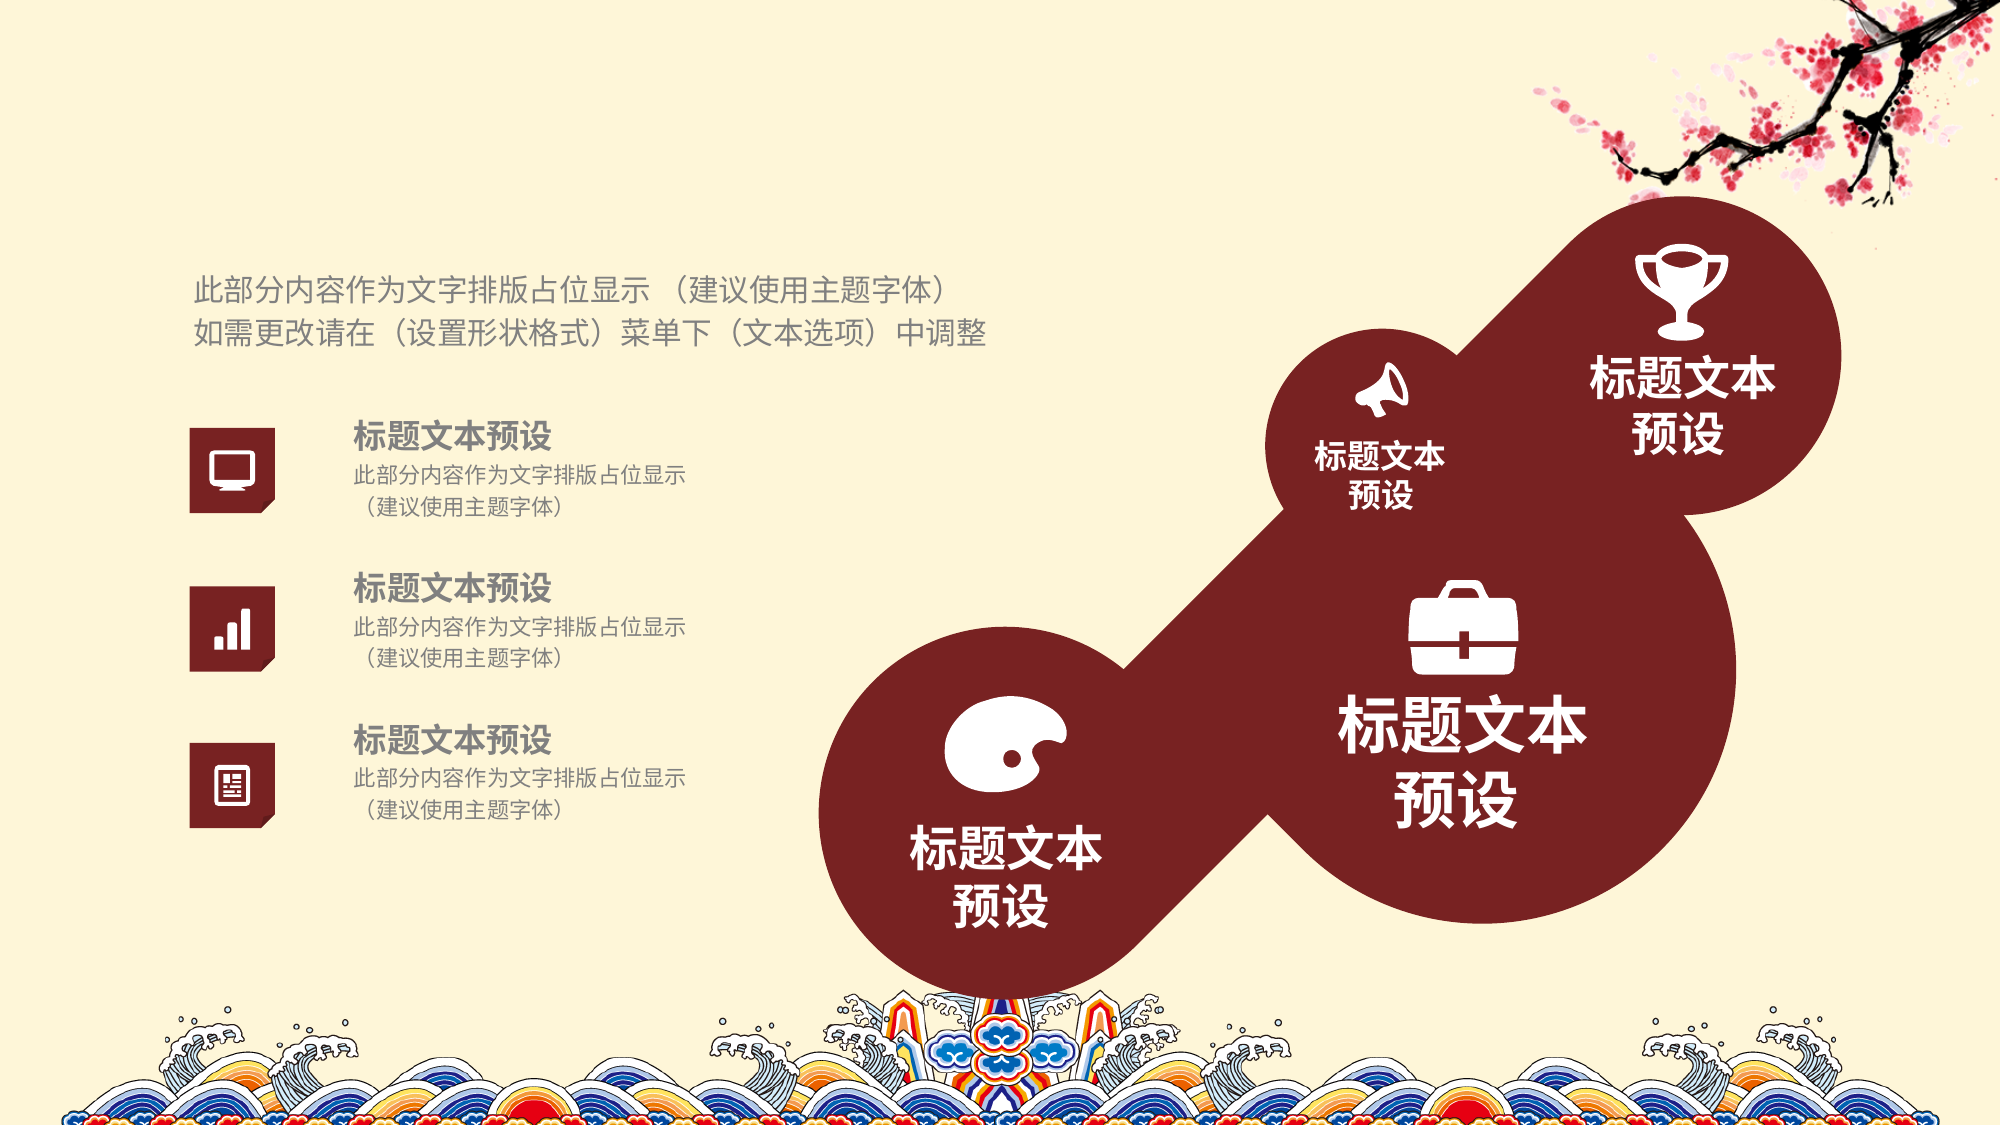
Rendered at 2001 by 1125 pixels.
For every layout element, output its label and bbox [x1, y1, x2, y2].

text_box [1228, 415, 1737, 924]
text_box [1522, 196, 1842, 516]
text_box [189, 263, 1060, 844]
picture [0, 915, 2000, 1125]
text_box [818, 626, 1192, 1000]
picture [1530, 0, 2000, 250]
text_box [1265, 328, 1500, 563]
